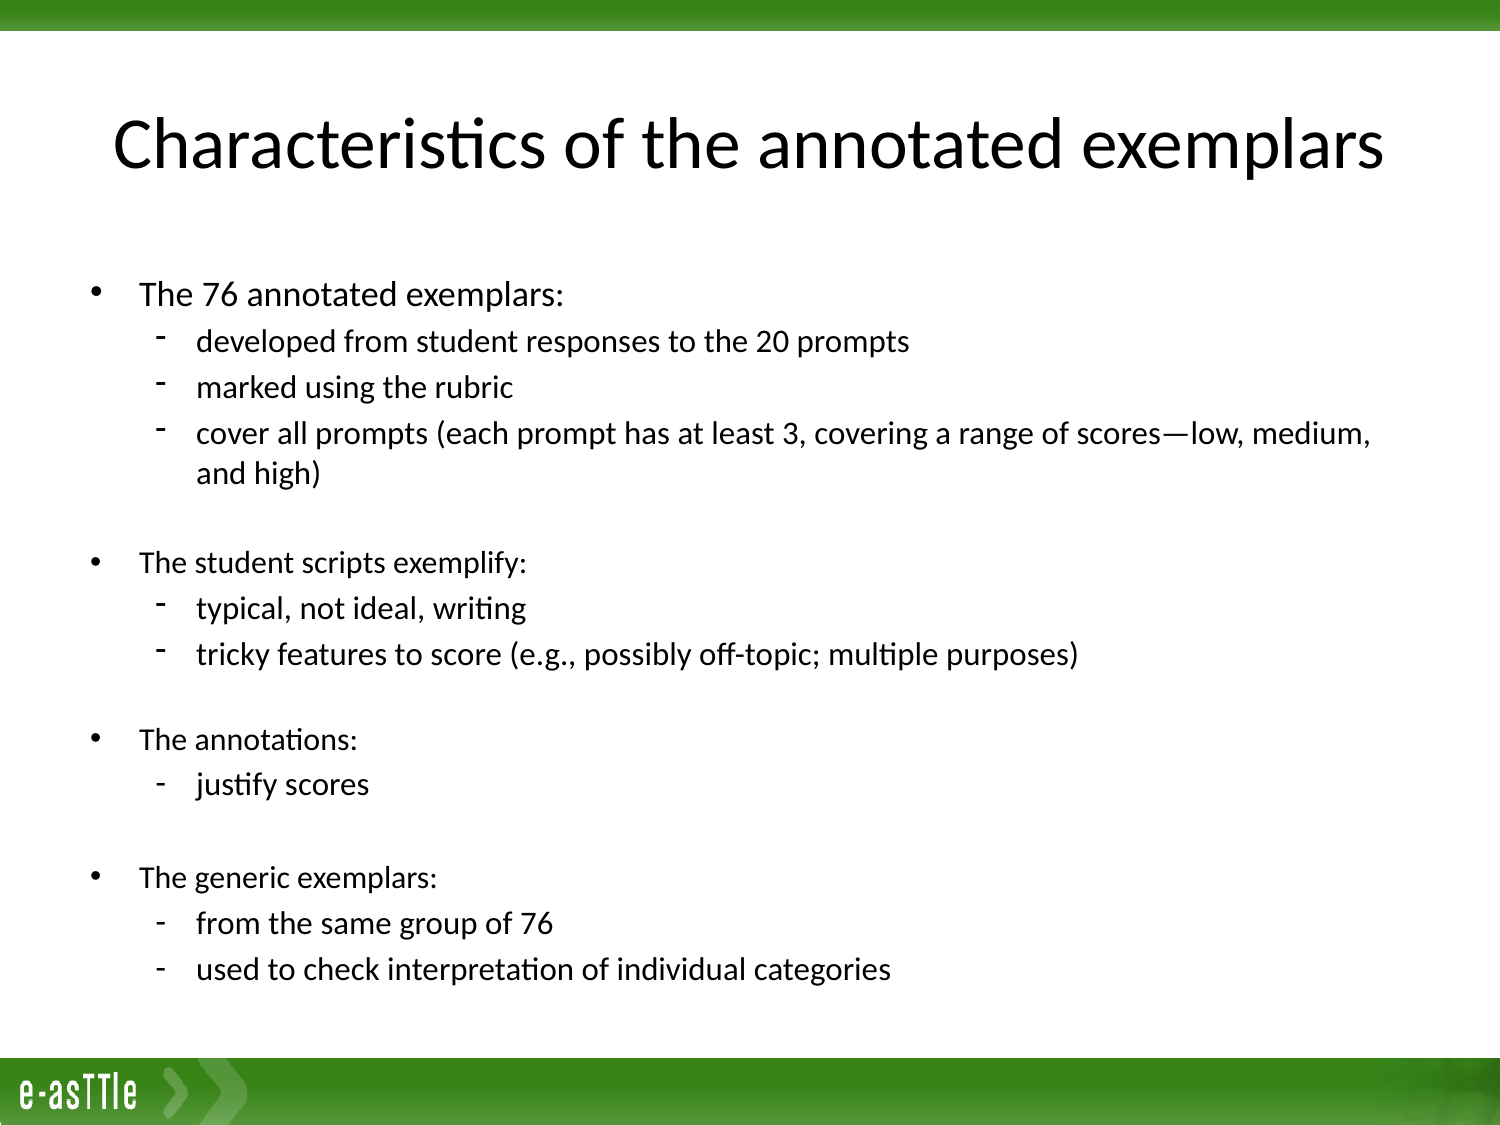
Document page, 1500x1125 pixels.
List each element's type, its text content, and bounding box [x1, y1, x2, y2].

title Characteristics of the annotated exemplars [75, 45, 1425, 233]
picture [0, 0, 1500, 31]
list The 76 annotated exemplars: developed from student responses to the 20 prompts marked using the rubric cover all prompts (each prompt has at least 3, covering a range of scores—low, medium, and high) The student scripts exemplify: typical, not ideal, writing tricky features to score (e.g., possibly off-topic; multiple purposes) The annotations: justify scores The generic exemplars: from the same group of 76 used to check interpretation of individual categories [75, 262, 1425, 1005]
picture [0, 1058, 1500, 1125]
